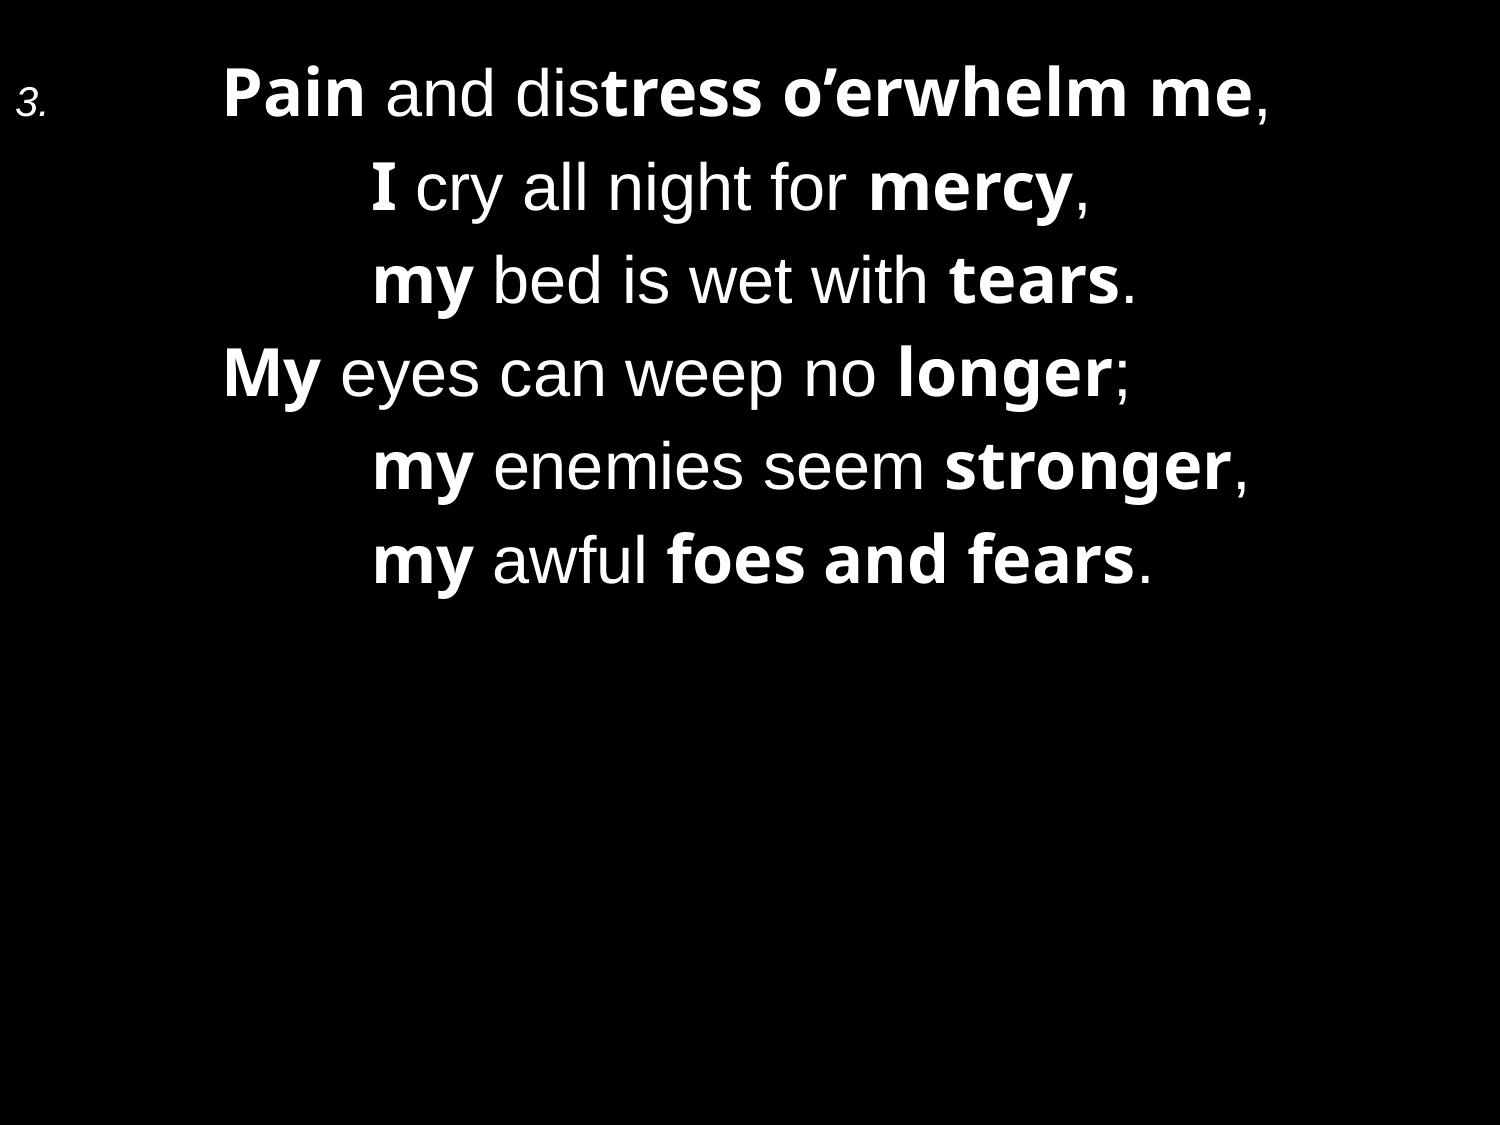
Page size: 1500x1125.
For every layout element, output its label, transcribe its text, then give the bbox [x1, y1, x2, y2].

list 3. Pain and distress o’erwhelm me, I cry all night for mercy, my bed is wet with tears. My eyes can weep no longer; my enemies seem stronger, my awful foes and fears. [0, 42, 1500, 1047]
